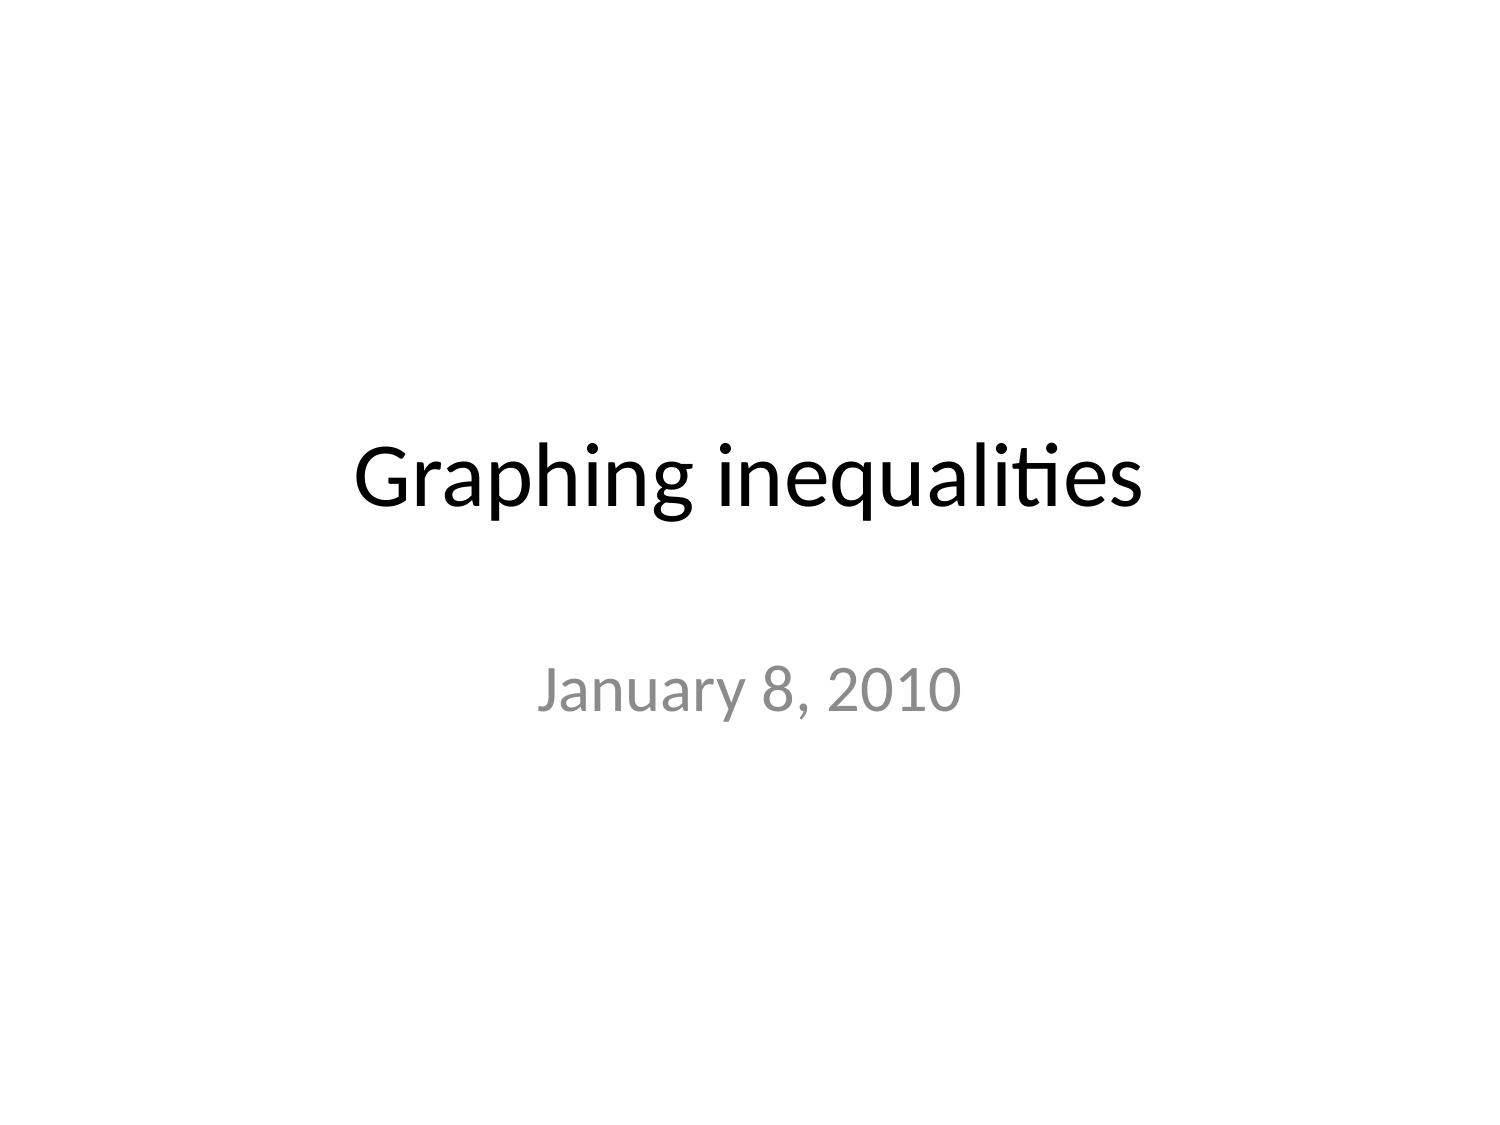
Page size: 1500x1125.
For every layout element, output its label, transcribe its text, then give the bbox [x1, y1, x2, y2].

subtitle January 8, 2010 [225, 637, 1275, 925]
title Graphing inequalities [112, 349, 1388, 591]
